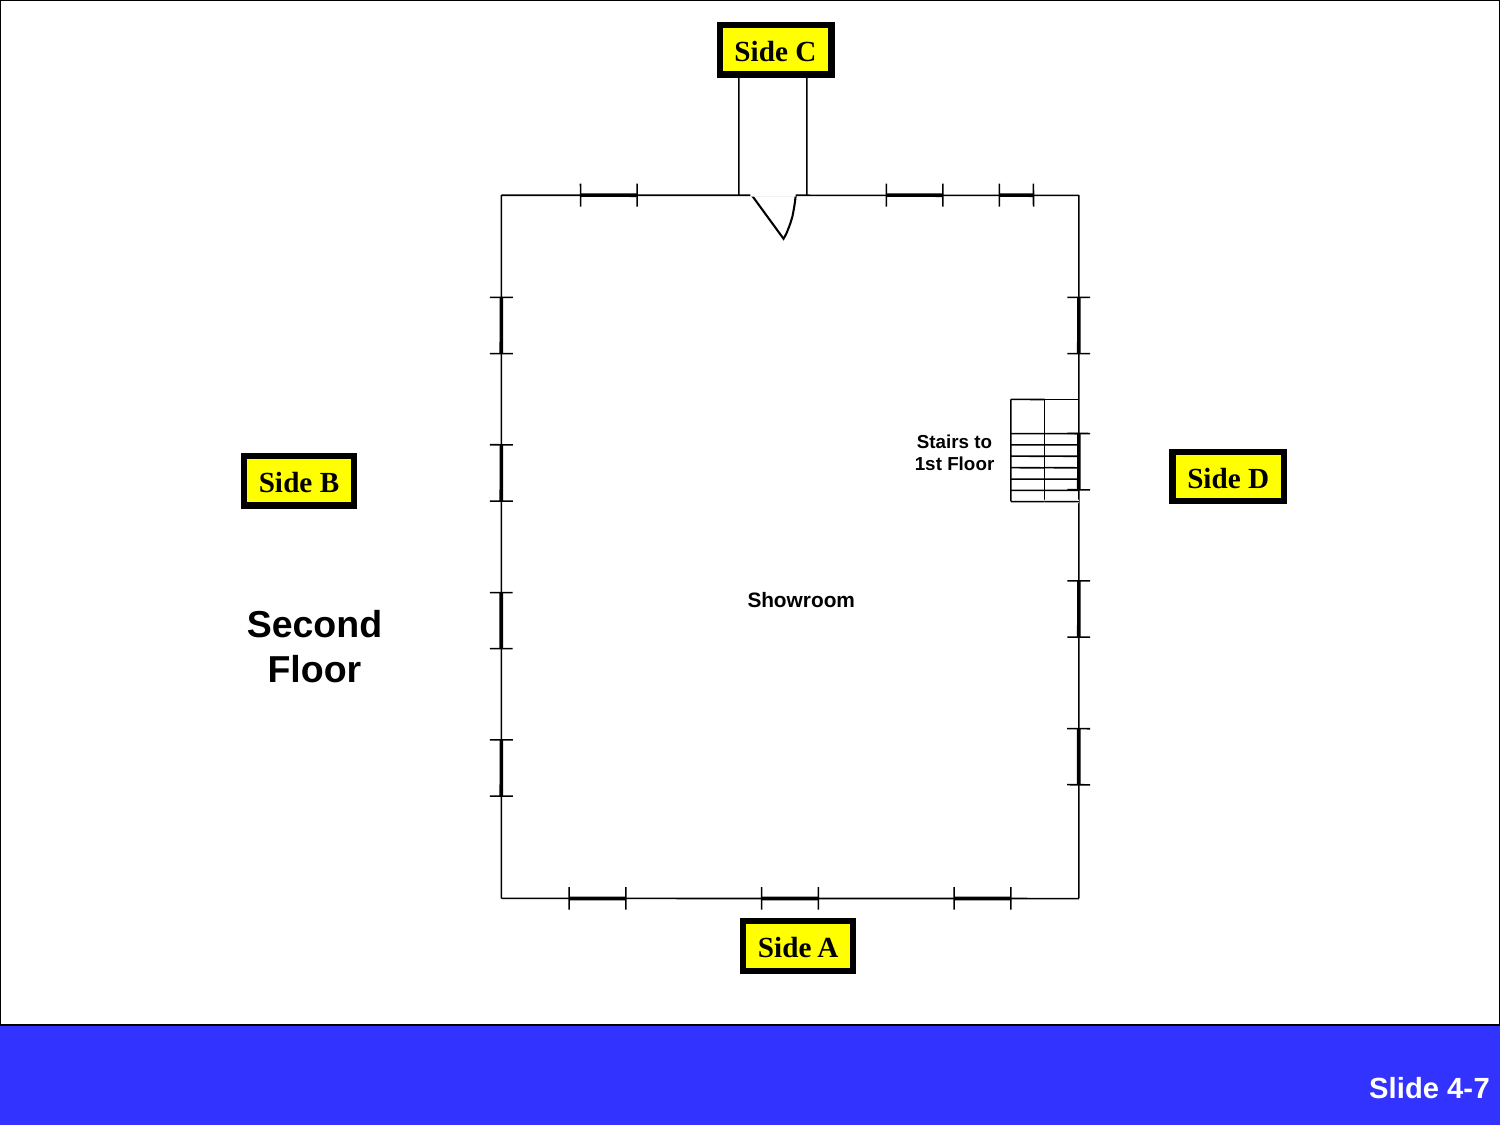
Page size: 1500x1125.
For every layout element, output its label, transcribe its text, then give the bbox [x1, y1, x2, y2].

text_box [195, 24, 1288, 978]
text_box [0, 0, 1500, 1025]
slide_number Slide 4-95 [1154, 1061, 1500, 1125]
